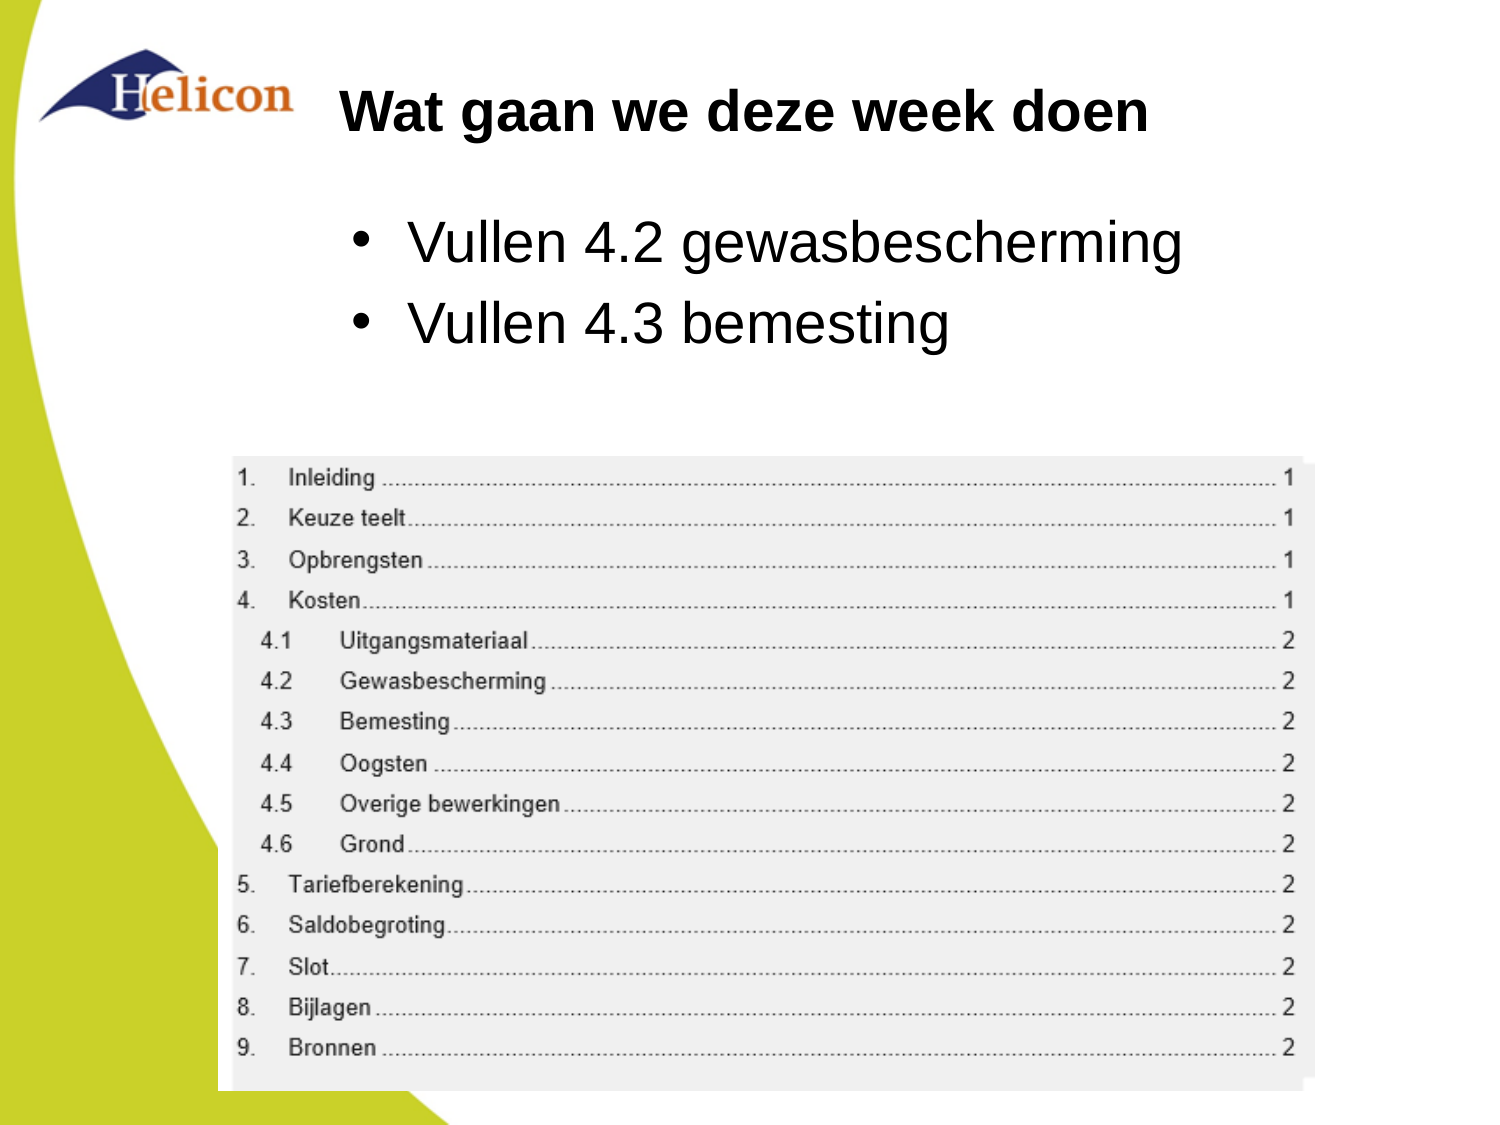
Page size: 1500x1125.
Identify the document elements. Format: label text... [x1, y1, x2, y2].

title Wat gaan we deze week doen [324, 54, 1415, 161]
list Vullen 4.2 gewasbescherming Vullen 4.3 bemesting [336, 196, 1425, 1005]
picture [0, 0, 1500, 1125]
